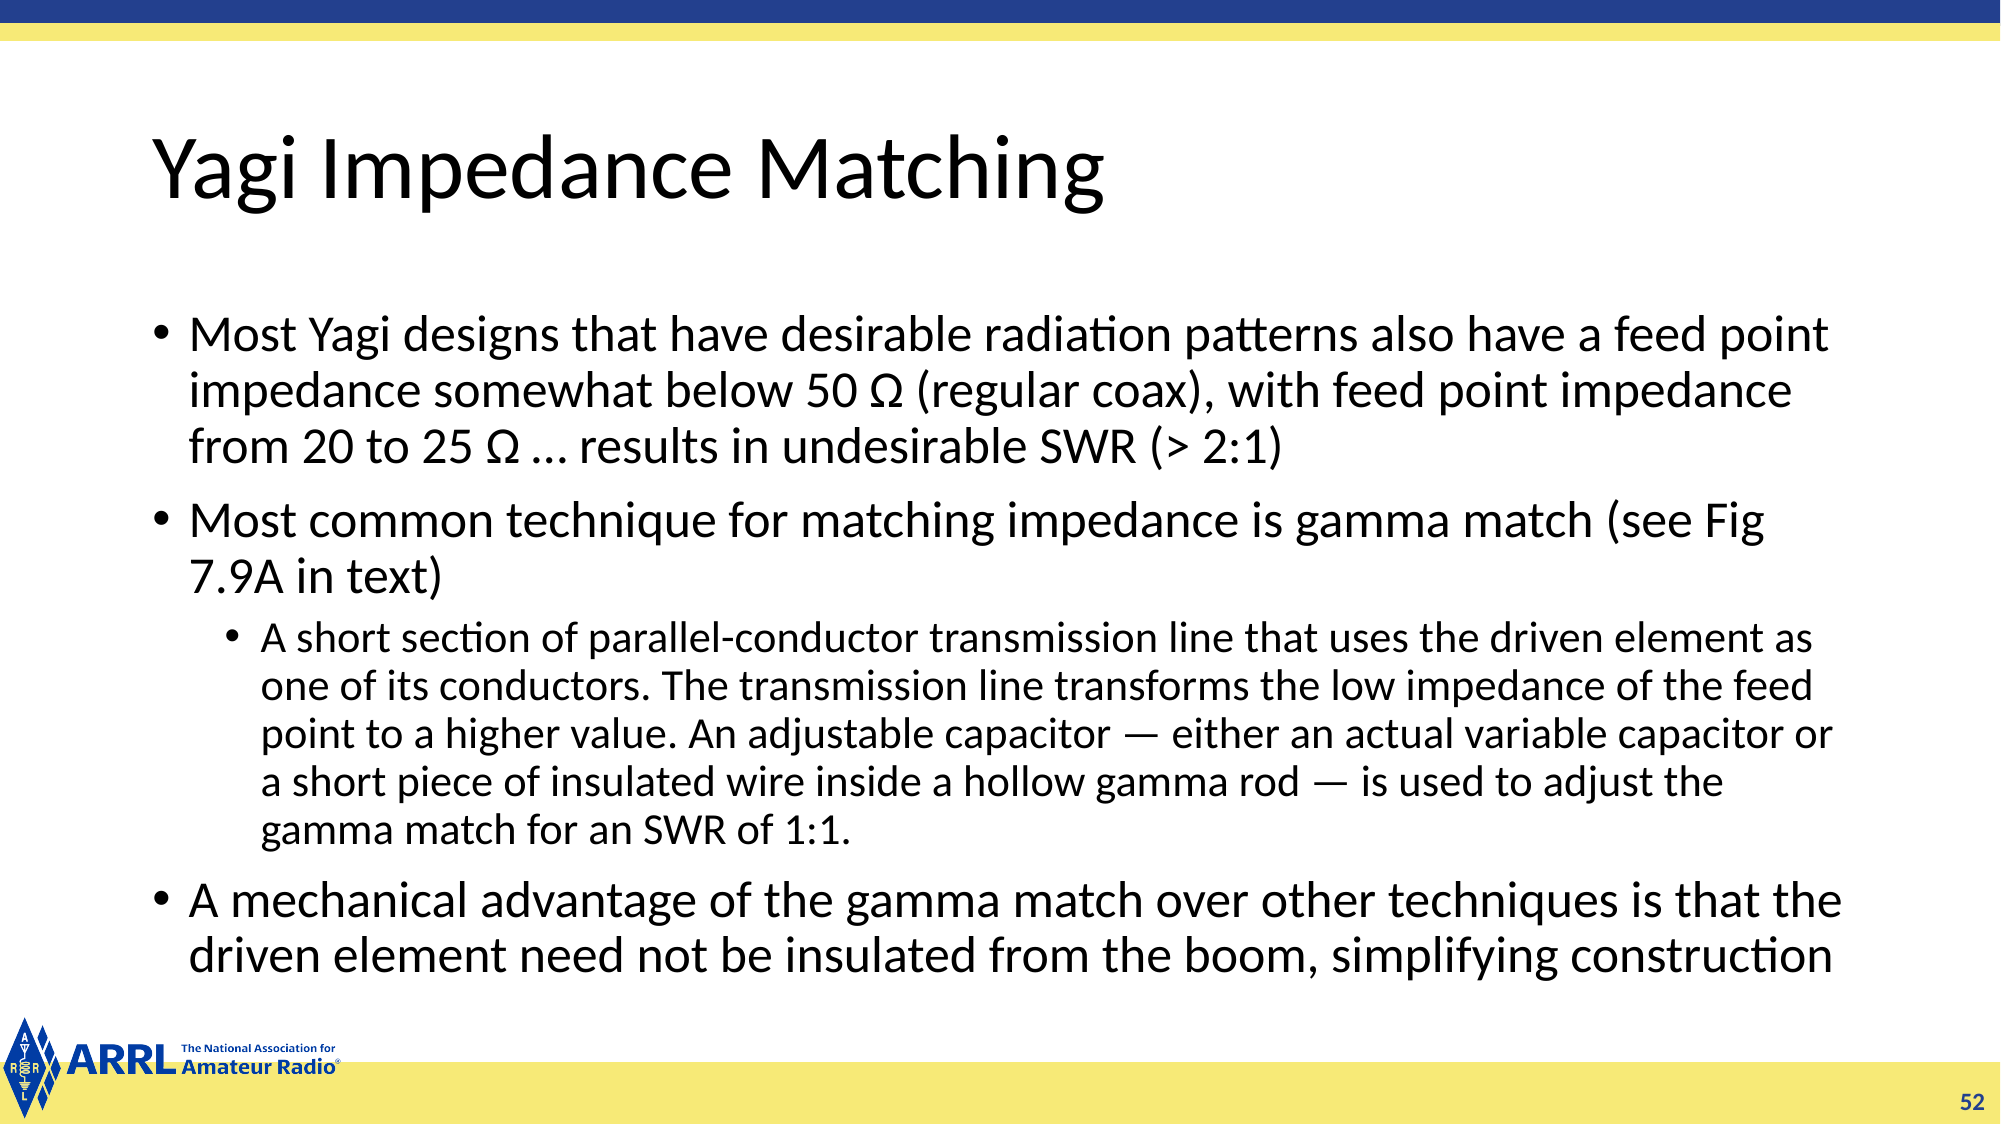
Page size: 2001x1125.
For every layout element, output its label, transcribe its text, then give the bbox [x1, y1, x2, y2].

list Most Yagi designs that have desirable radiation patterns also have a feed point impedance somewhat below 50 Ω (regular coax), with feed point impedance from 20 to 25 Ω … results in undesirable SWR (> 2:1) Most common technique for matching impedance is gamma match (see Fig 7.9A in text) A short section of parallel-conductor transmission line that uses the driven element as one of its conductors. The transmission line transforms the low impedance of the feed point to a higher value. An adjustable capacitor — either an actual variable capacitor or a short piece of insulated wire inside a hollow gamma rod — is used to adjust the gamma match for an SWR of 1:1. A mechanical advantage of the gamma match over other techniques is that the driven element need not be insulated from the boom, simplifying construction [137, 299, 1863, 1014]
title Yagi Impedance Matching [137, 59, 1863, 278]
picture [1, 1015, 342, 1121]
